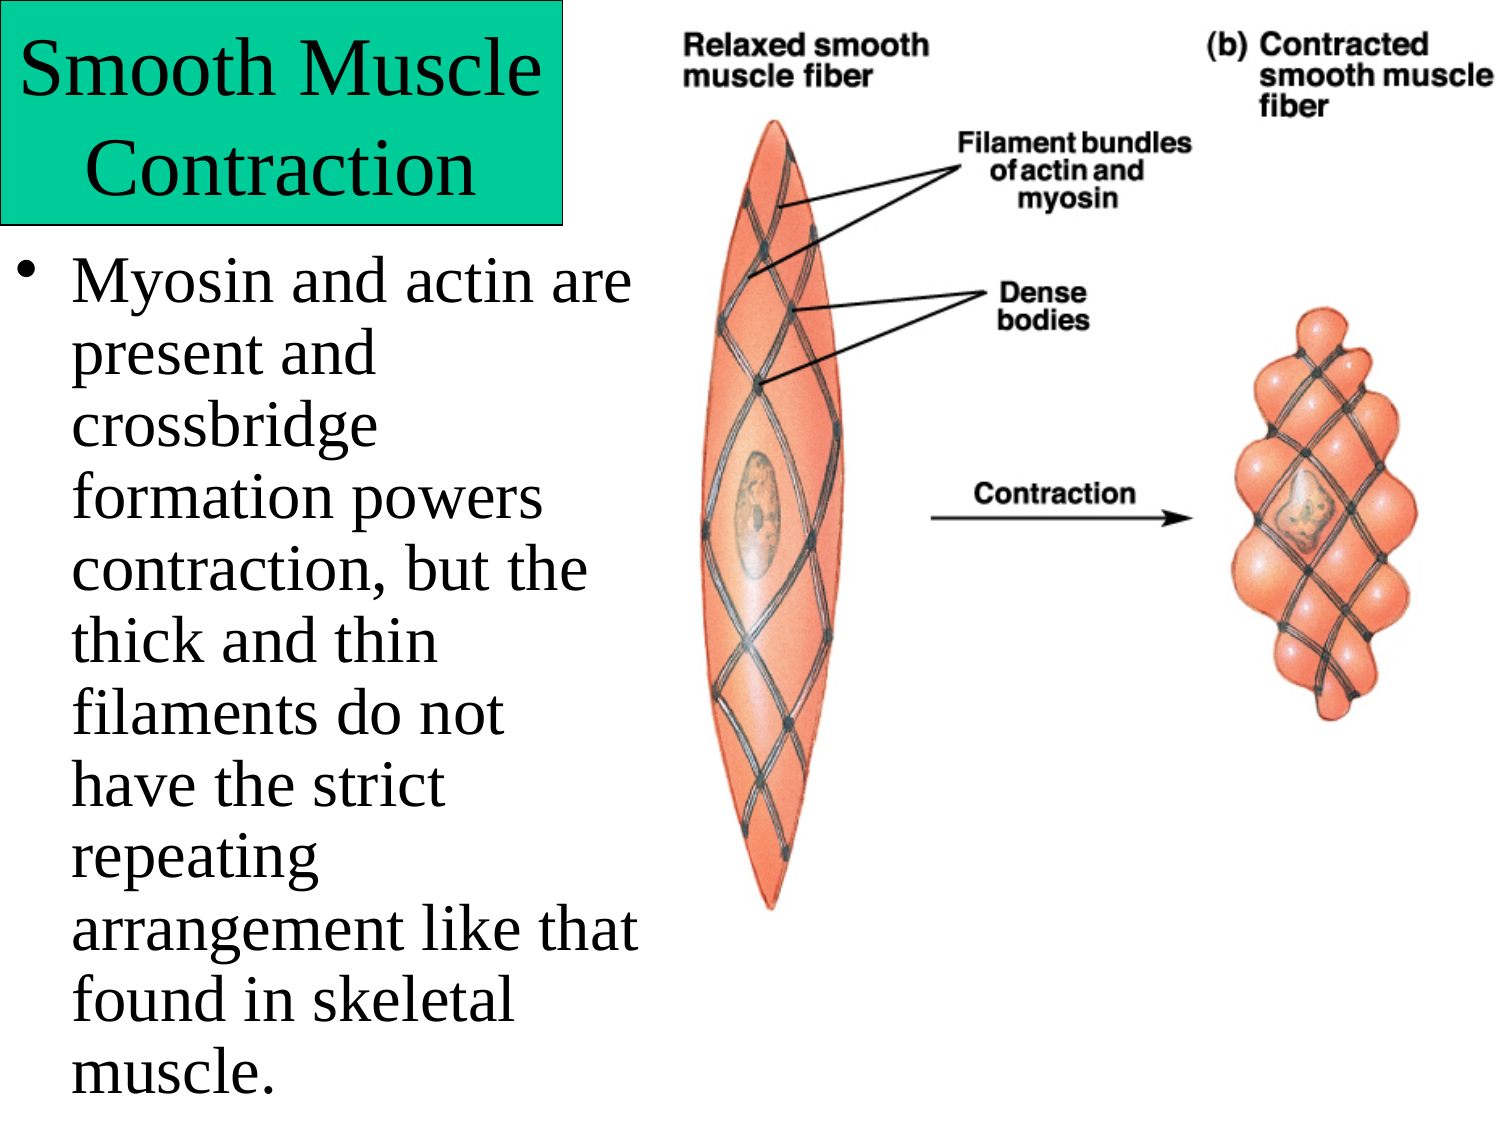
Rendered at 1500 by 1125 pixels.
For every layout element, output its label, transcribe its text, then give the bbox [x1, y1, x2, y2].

picture [671, 0, 1500, 926]
list Myosin and actin are present and crossbridge formation powers contraction, but the thick and thin filaments do not have the strict repeating arrangement like that found in skeletal muscle. [0, 237, 663, 913]
title Smooth Muscle Contraction [0, 0, 563, 226]
